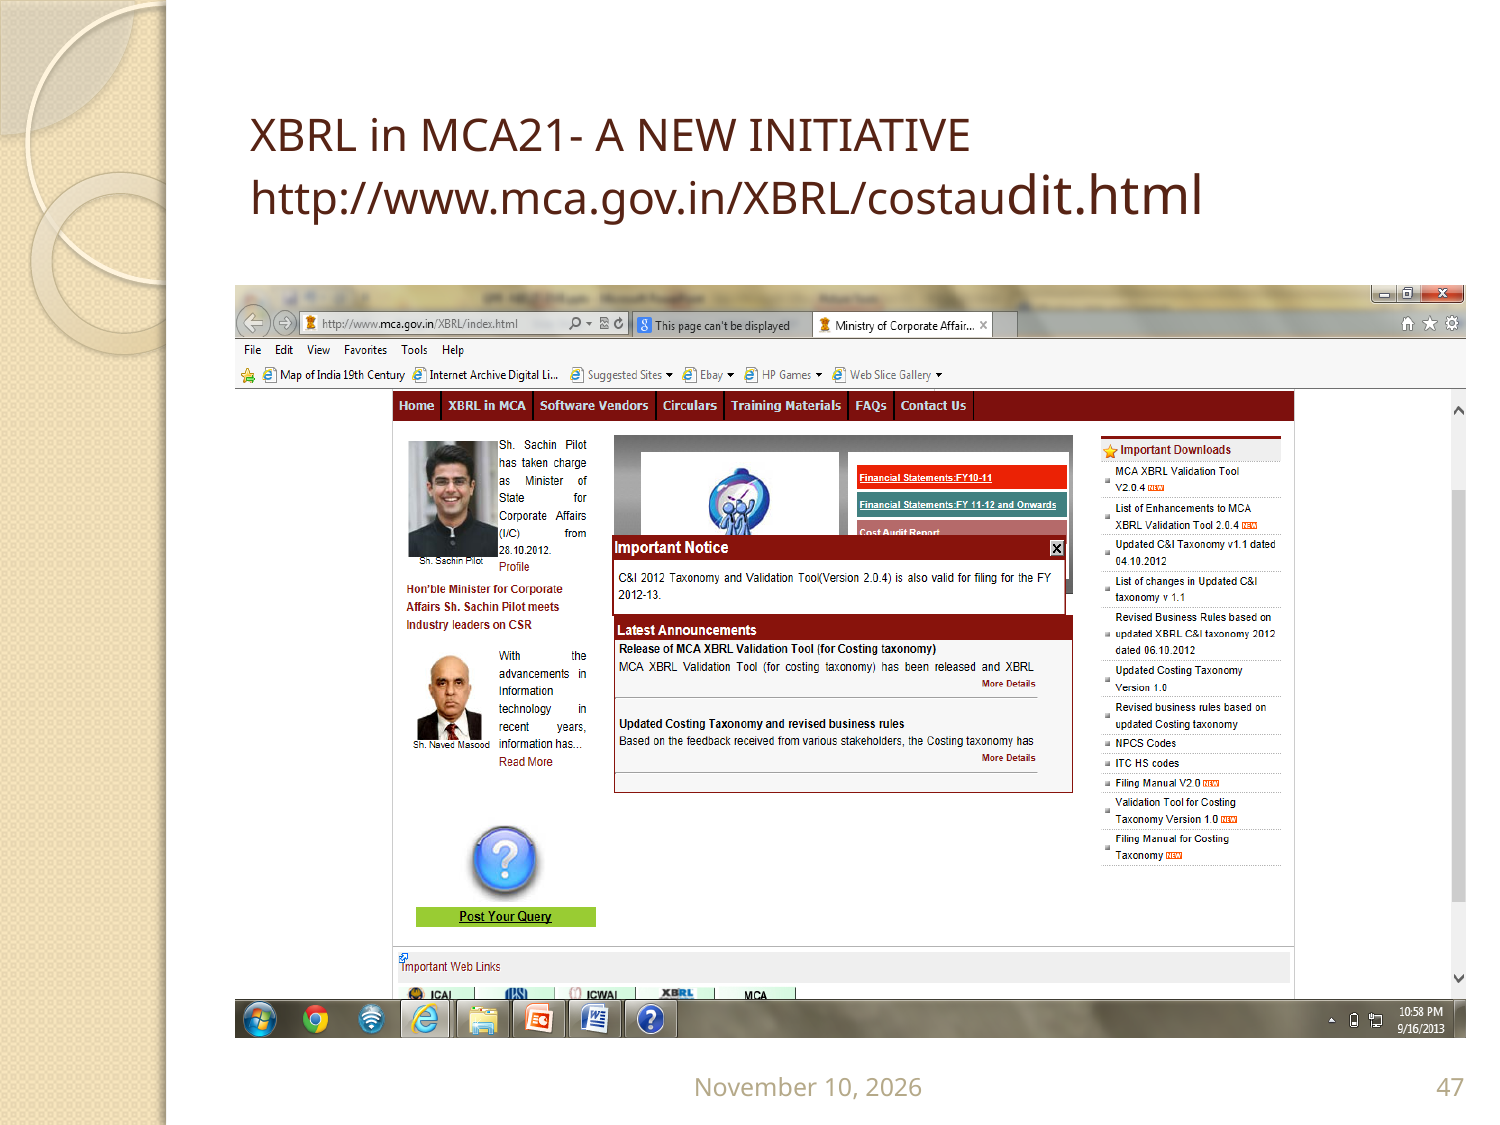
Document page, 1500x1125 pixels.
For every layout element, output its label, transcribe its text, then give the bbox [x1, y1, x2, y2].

slide_number 47 [1413, 1034, 1488, 1113]
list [235, 285, 1466, 1038]
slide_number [587, 1048, 938, 1113]
title XBRL in MCA21- A NEW INITIATIVE http://www.mca.gov.in/XBRL/costaudit.html [235, 45, 1466, 233]
